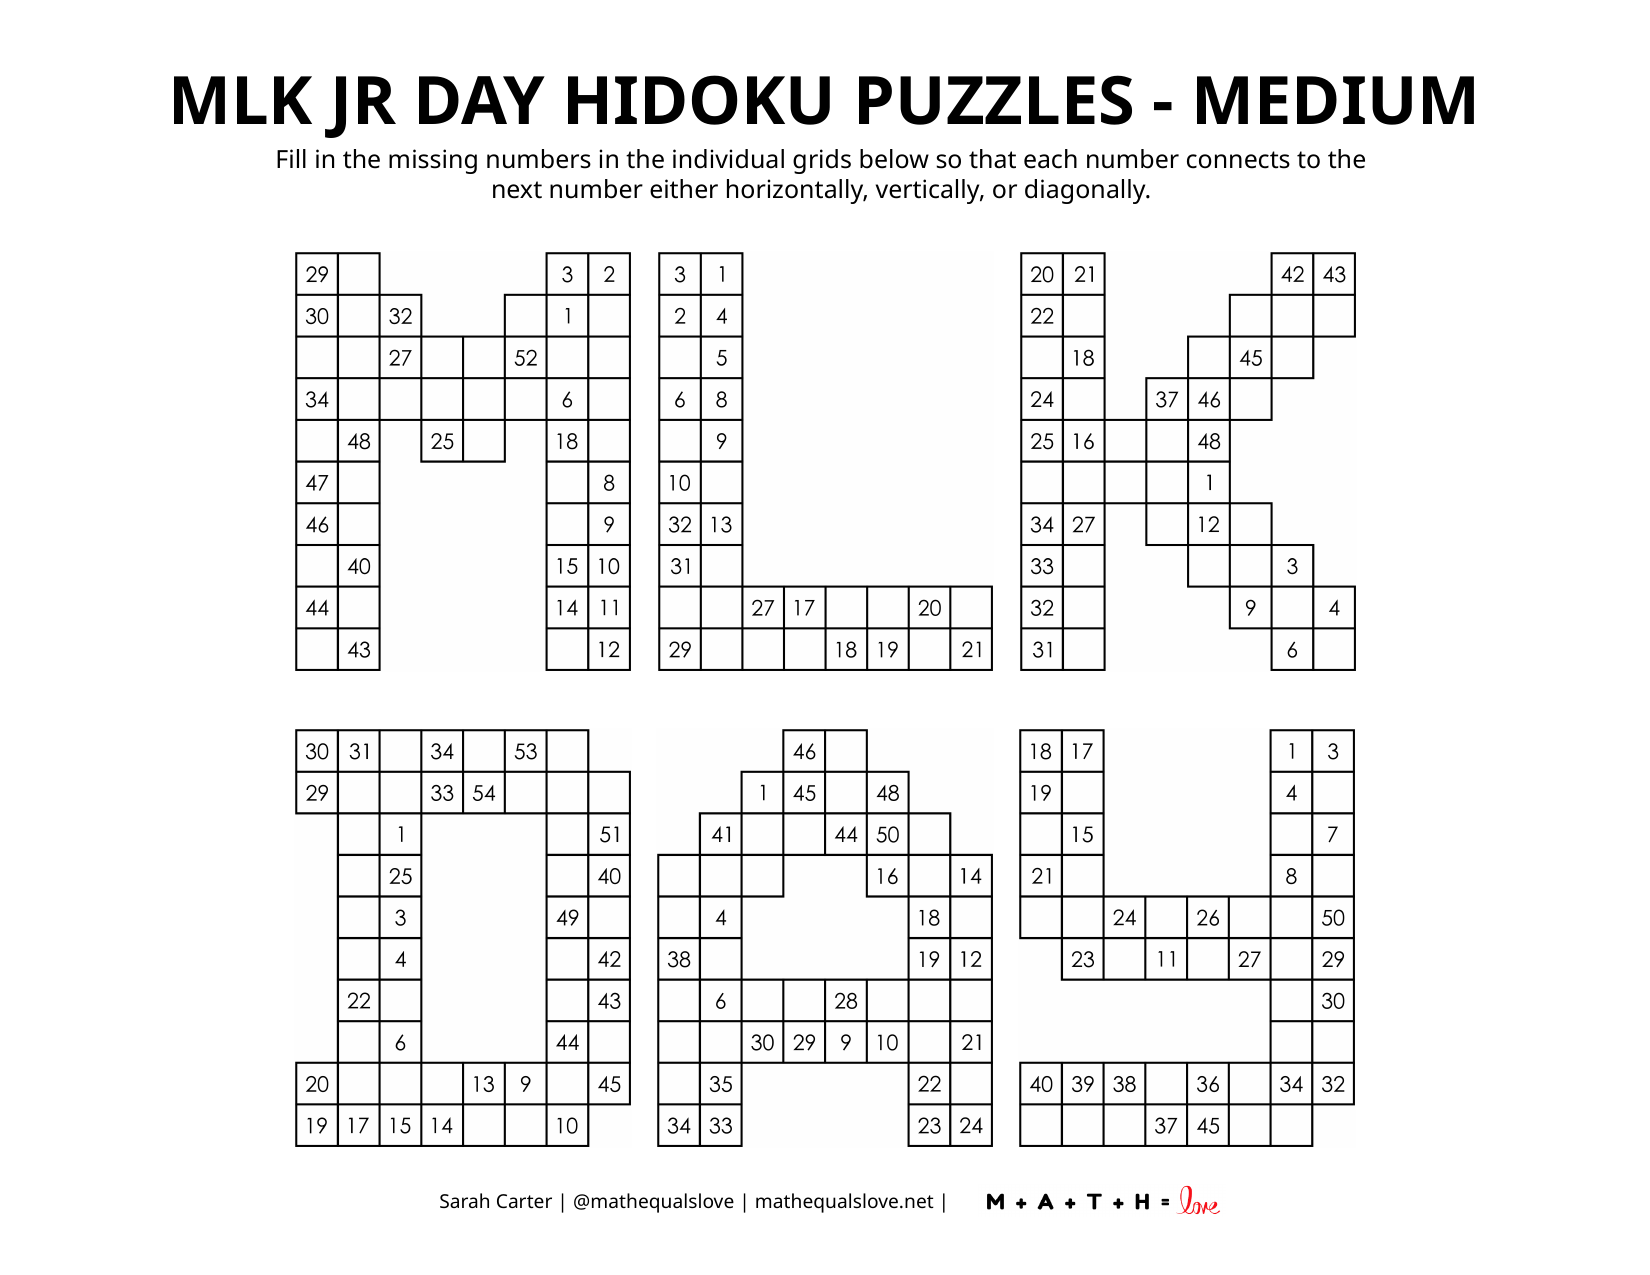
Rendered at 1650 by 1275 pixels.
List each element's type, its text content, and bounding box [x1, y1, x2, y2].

picture [656, 250, 995, 672]
picture [1019, 250, 1358, 672]
picture [293, 250, 632, 672]
text_box MLK JR DAY HIDOKU PUZZLES - MEDIUM [76, 50, 1574, 135]
picture [293, 727, 632, 1149]
text_box Sarah Carter | @mathequalslove | mathequalslove.net | [424, 1182, 1259, 1220]
picture [655, 727, 994, 1149]
picture [978, 1183, 1226, 1218]
text_box Fill in the missing numbers in the individual grids below so that each number connects to the next number either horizontally, vertically, or diagonally. [0, 135, 1650, 211]
picture [1018, 727, 1357, 1149]
